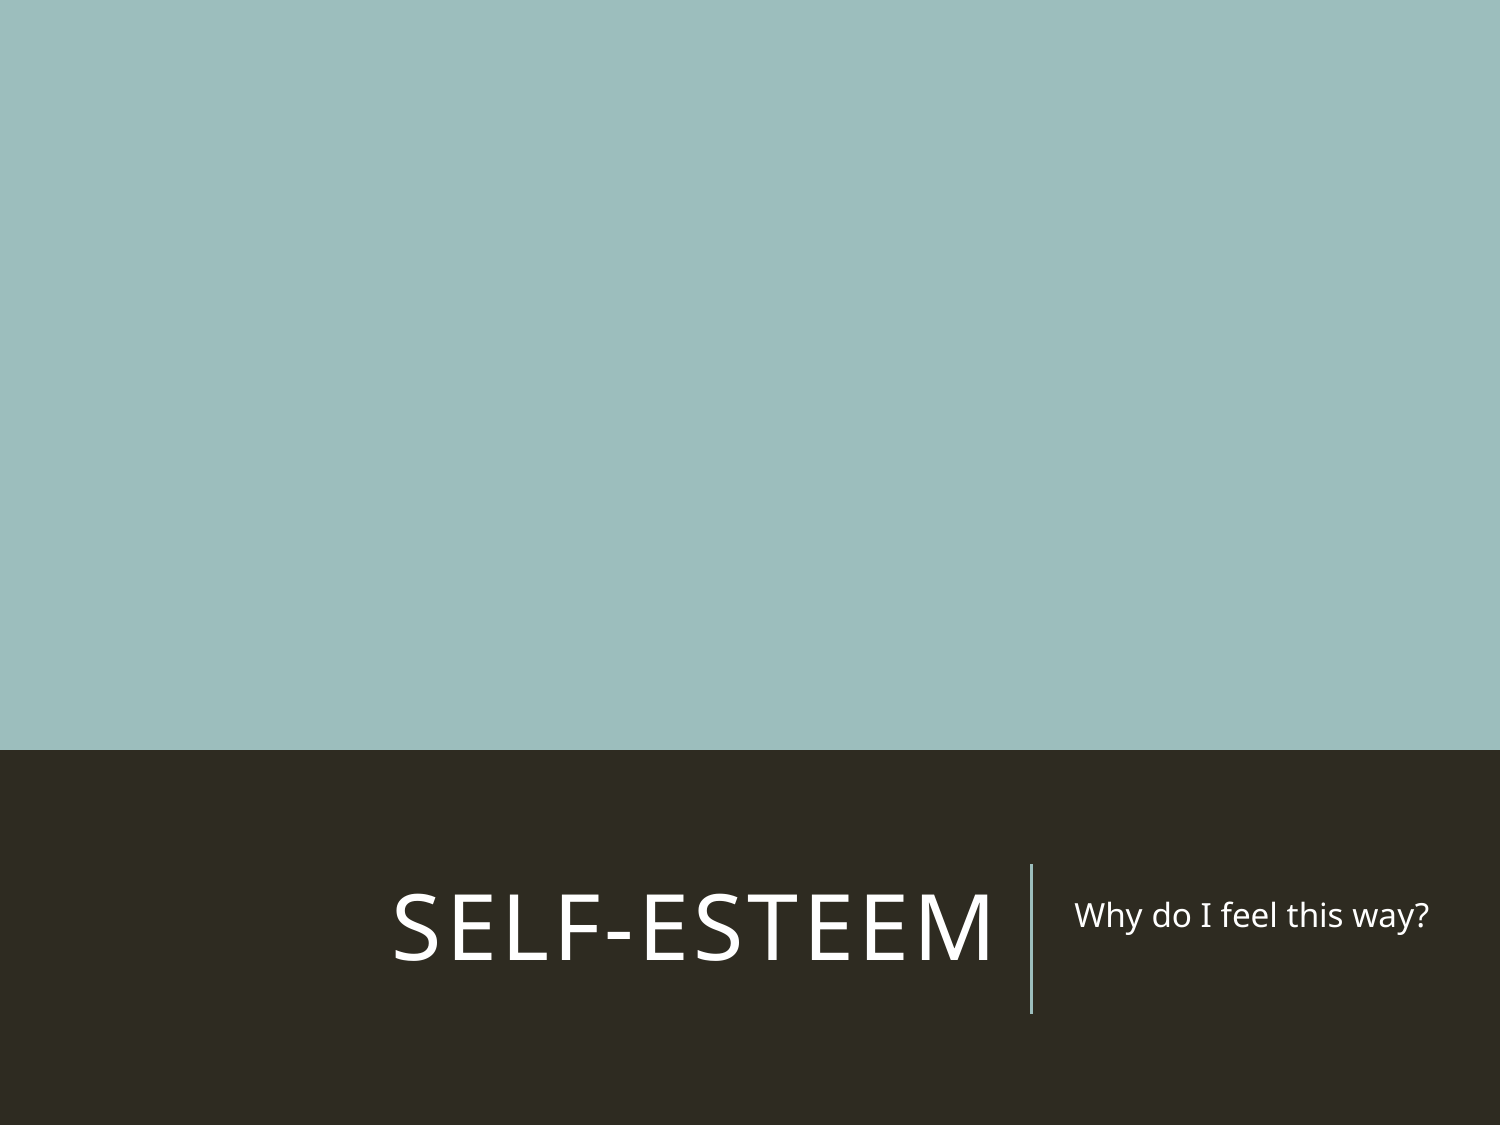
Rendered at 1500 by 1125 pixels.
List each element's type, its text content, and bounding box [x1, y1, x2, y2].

title Self-Esteem [56, 813, 1013, 1054]
subtitle Why do I feel this way? [1059, 813, 1454, 1054]
